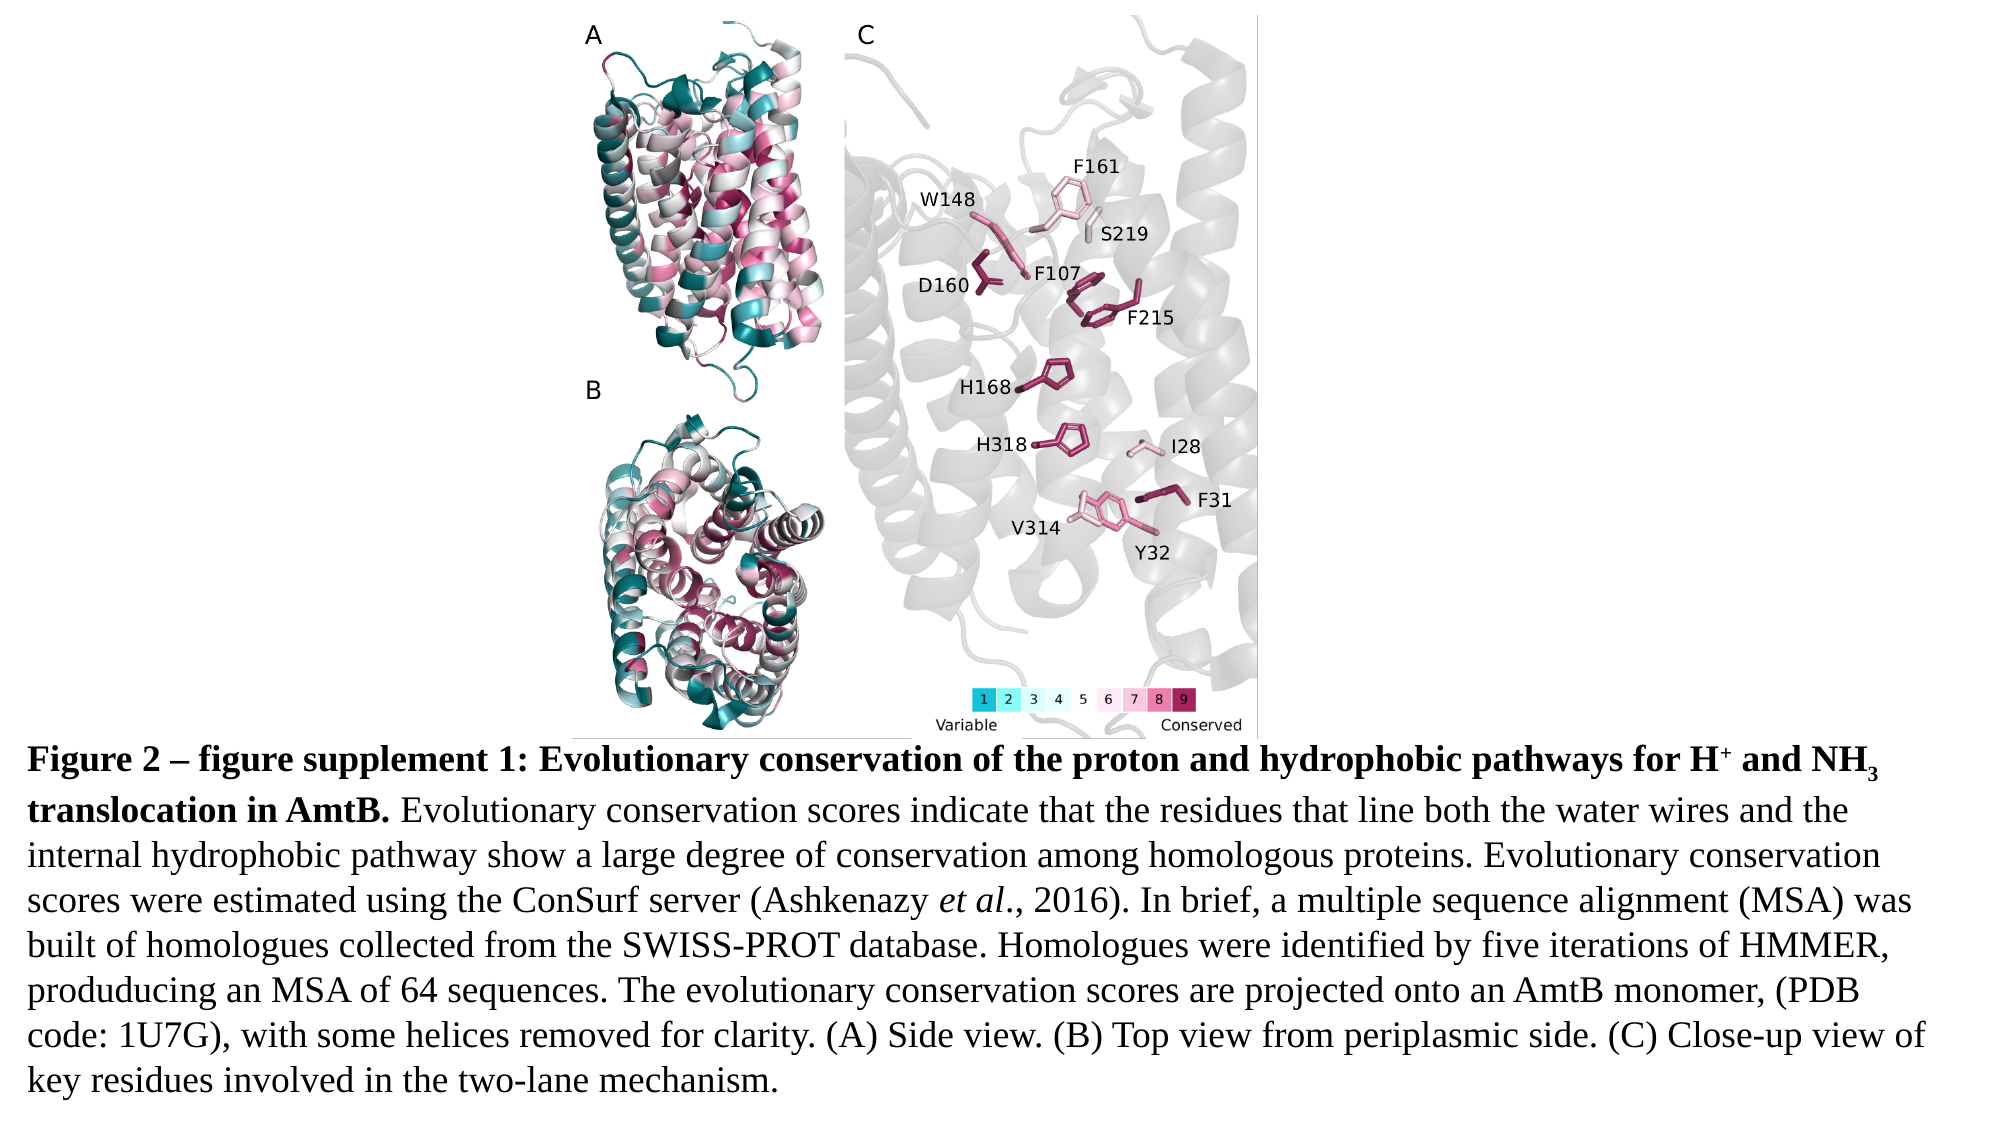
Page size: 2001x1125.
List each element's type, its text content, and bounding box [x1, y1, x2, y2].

text_box Figure 2 – figure supplement 1: Evolutionary conservation of the proton and hydrophobic pathways for H+ and NH3 translocation in AmtB. Evolutionary conservation scores indicate that the residues that line both the water wires and the internal hydrophobic pathway show a large degree of conservation among homologous proteins. Evolutionary conservation scores were estimated using the ConSurf server (Ashkenazy et al., 2016). In brief, a multiple sequence alignment (MSA) was built of homologues collected from the SWISS-PROT database. Homologues were identified by five iterations of HMMER, produducing an MSA of 64 sequences. The evolutionary conservation scores are projected onto an AmtB monomer, (PDB code: 1U7G), with some helices removed for clarity. (A) Side view. (B) Top view from periplasmic side. (C) Close-up view of key residues involved in the two-lane mechanism. [12, 726, 1947, 1125]
picture [572, 15, 1258, 739]
